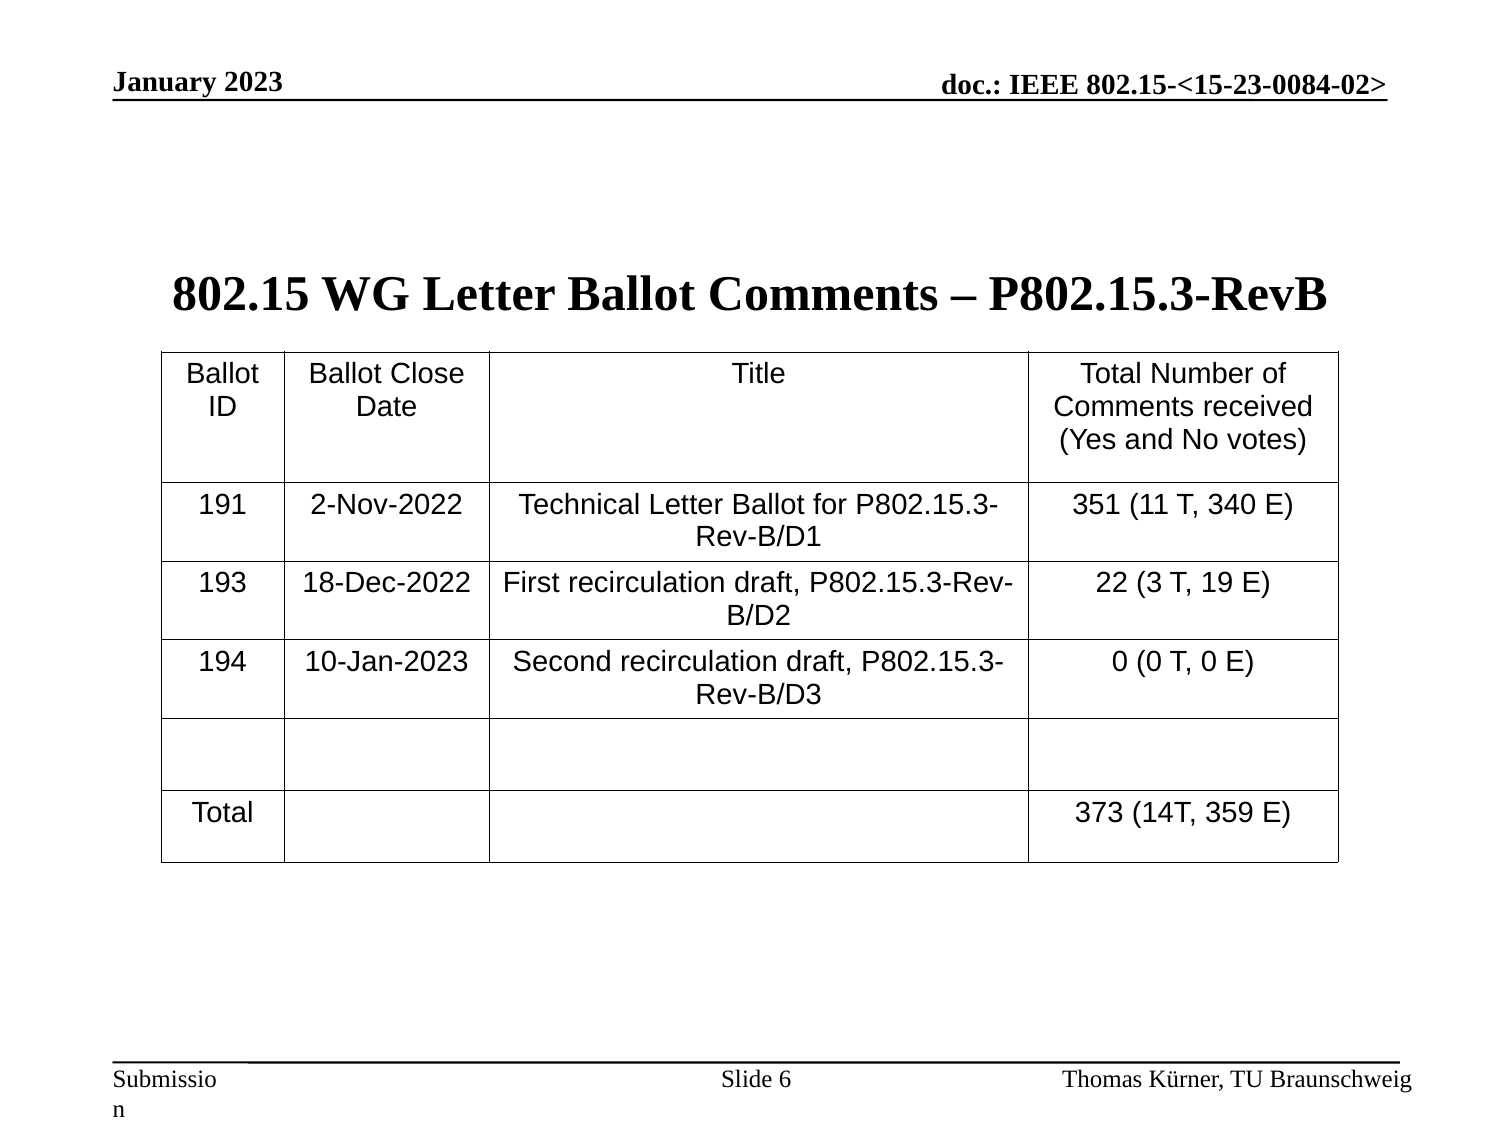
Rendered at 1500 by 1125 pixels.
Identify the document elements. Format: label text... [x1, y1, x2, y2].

table_cell 18-Dec-2022 [285, 562, 489, 639]
table_cell First recirculation draft, P802.15.3-Rev-B/D2 [490, 562, 1028, 639]
table_cell 194 [162, 640, 284, 718]
table_cell 22 (3 T, 19 E) [1029, 562, 1338, 639]
table_cell 351 (11 T, 340 E) [1029, 483, 1338, 561]
table_cell [162, 719, 284, 790]
table_cell 373 (14T, 359 E) [1029, 791, 1338, 862]
table_cell Technical Letter Ballot for P802.15.3-Rev-B/D1 [490, 483, 1028, 561]
table_cell 191 [162, 483, 284, 561]
table_cell [1029, 719, 1338, 790]
table_cell 193 [162, 562, 284, 639]
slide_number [112, 62, 375, 98]
table_cell 2-Nov-2022 [285, 483, 489, 561]
table_cell [490, 791, 1028, 862]
table_cell [285, 791, 489, 862]
table_header Title [490, 353, 1028, 482]
table_cell 0 (0 T, 0 E) [1029, 640, 1338, 718]
table_cell Second recirculation draft, P802.15.3-Rev-B/D3 [490, 640, 1028, 718]
table_header Ballot Close Date [285, 353, 489, 482]
text_box 802.15 WG Letter Ballot Comments – P802.15.3-RevB [112, 224, 1387, 356]
table_header Ballot ID [162, 353, 284, 482]
table_cell [285, 719, 489, 790]
slide_number Slide 6 [712, 1062, 800, 1093]
table_cell [490, 719, 1028, 790]
table_header Total Number of Comments received (Yes and No votes) [1029, 353, 1338, 482]
table_cell 10-Jan-2023 [285, 640, 489, 718]
table_cell Total [162, 791, 284, 862]
footer Thomas Kürner, TU Braunschweig [900, 1062, 1413, 1093]
